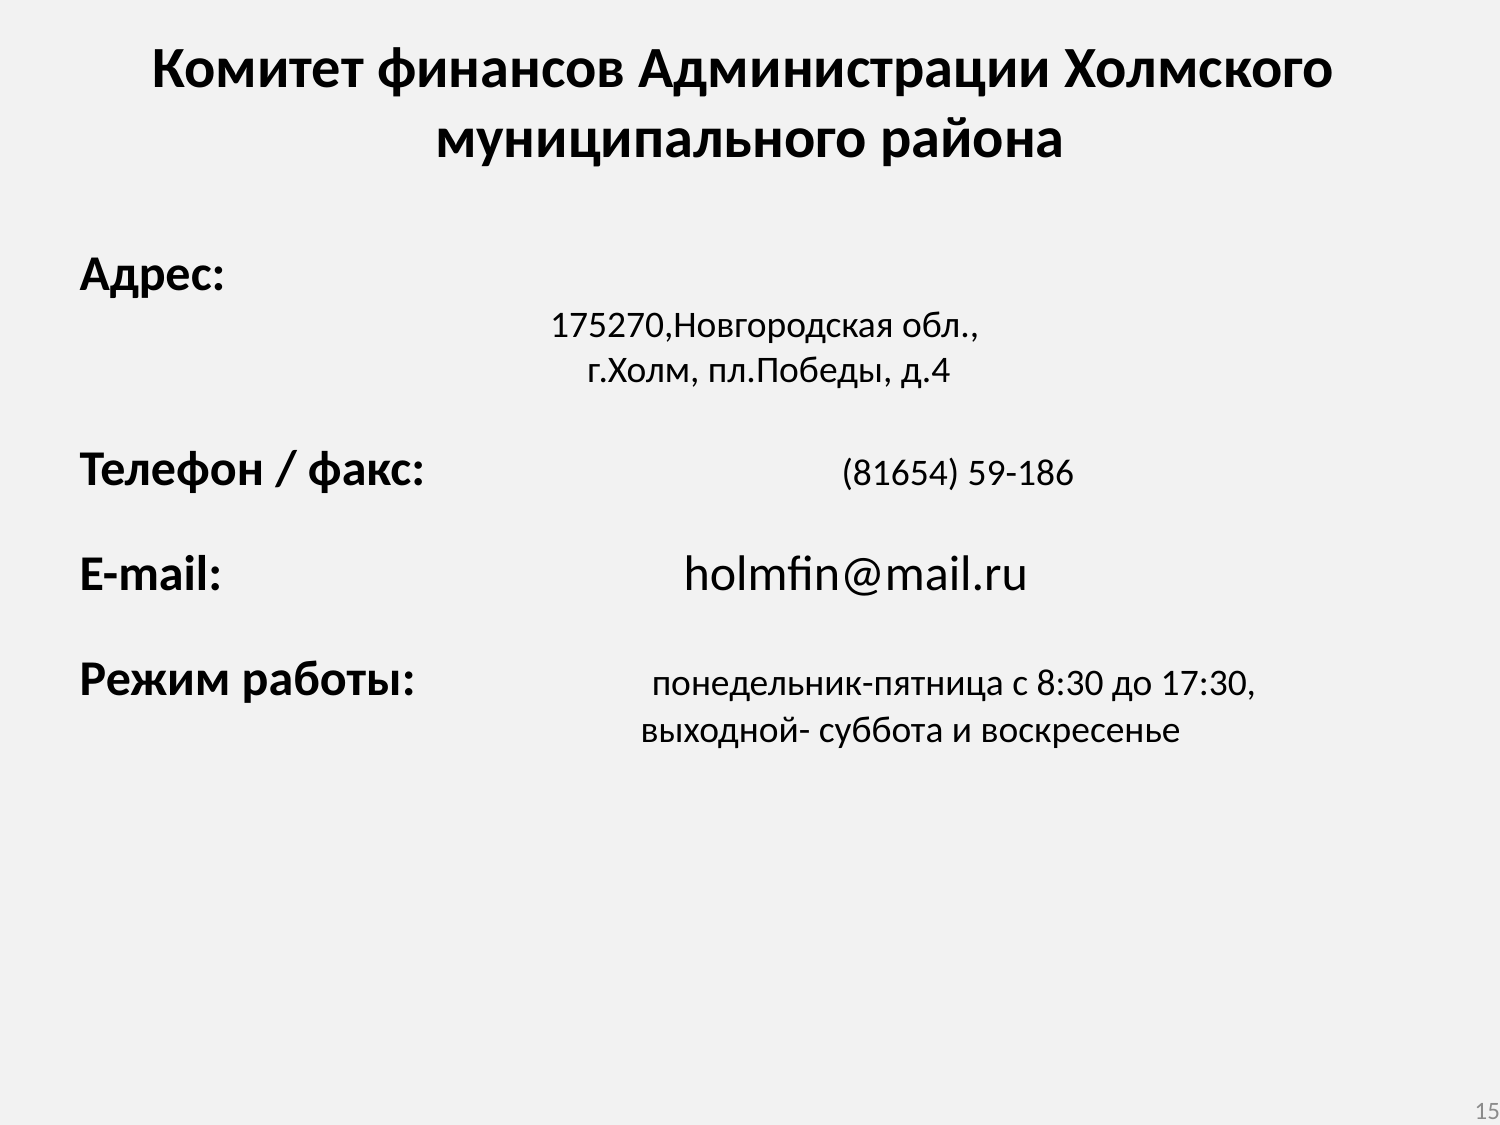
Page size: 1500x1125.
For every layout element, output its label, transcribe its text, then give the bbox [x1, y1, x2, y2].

text_box Комитет финансов Администрации Холмского муниципального района [0, 17, 1500, 177]
text_box Адрес: 175270,Новгородская обл., г.Холм, пл.Победы, д.4 Телефон / факс: (81654) 59-186 E-mail: holmfin@mail.ru Режим работы: понедельник-пятница с 8:30 до 17:30, выходной- суббота и воскресенье [64, 177, 1465, 938]
slide_number 15 [1149, 1094, 1500, 1125]
